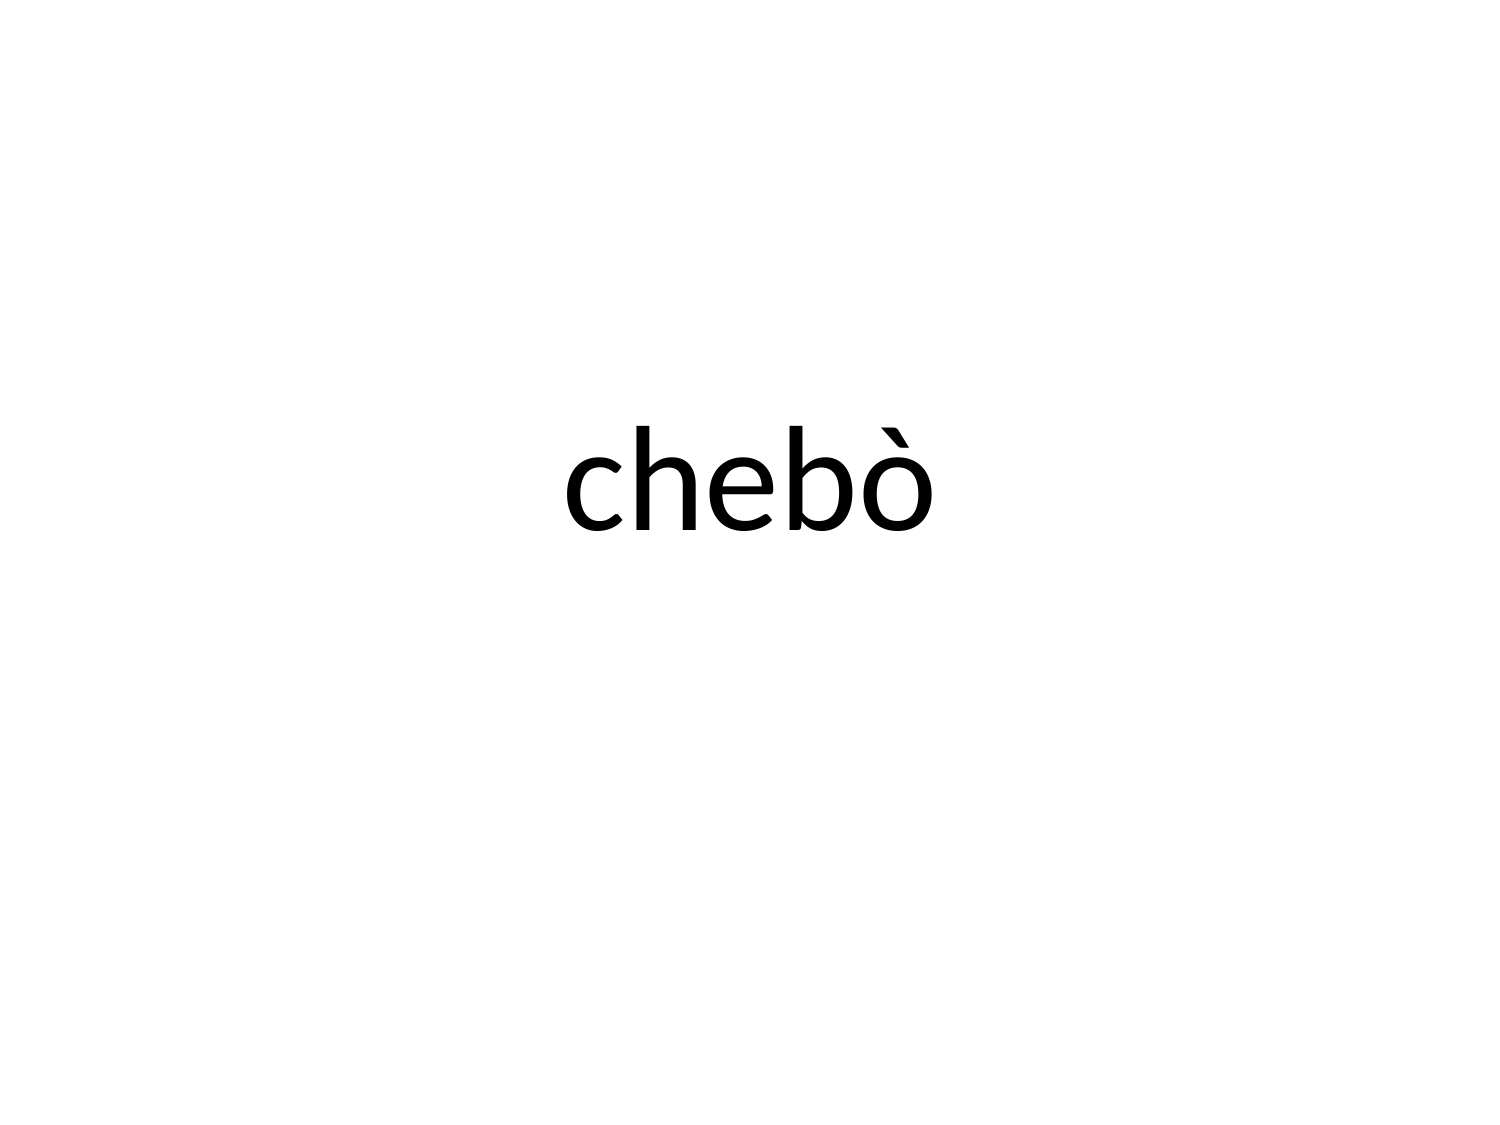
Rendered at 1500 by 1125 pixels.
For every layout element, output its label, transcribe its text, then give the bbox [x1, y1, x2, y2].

title chebò [112, 349, 1388, 591]
